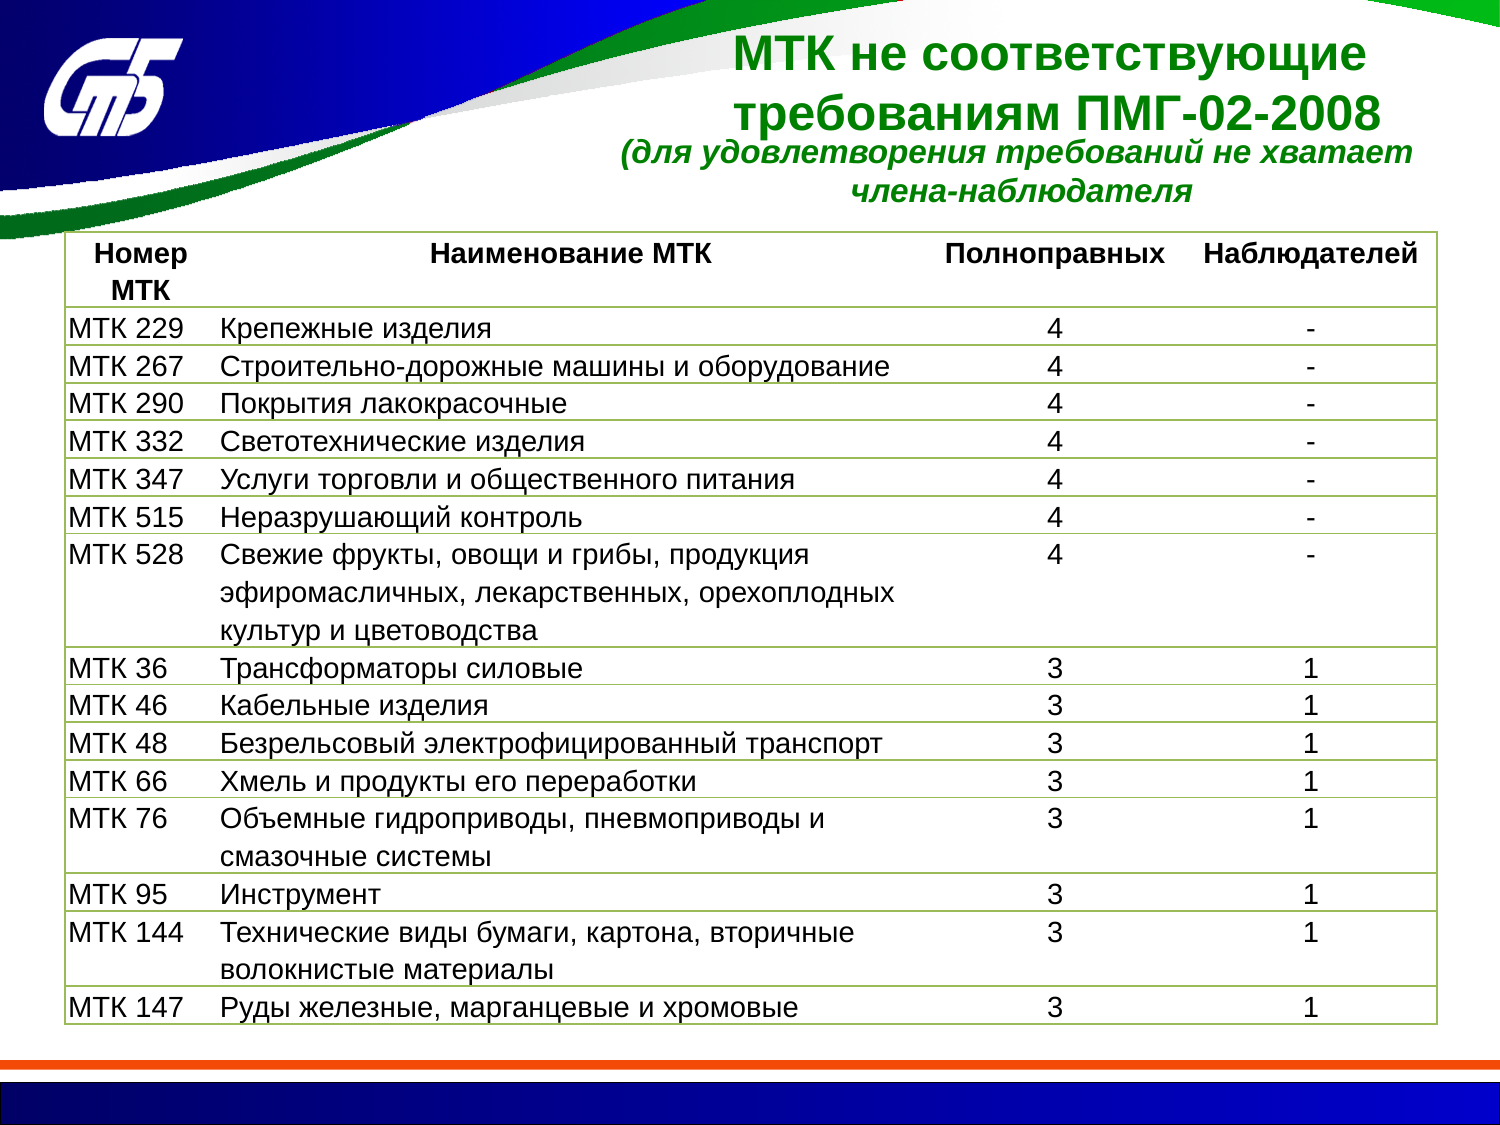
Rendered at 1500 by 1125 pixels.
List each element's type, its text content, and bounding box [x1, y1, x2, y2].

table_cell МТК 515 [66, 497, 217, 533]
table_cell Крепежные изделия [217, 308, 925, 344]
table_cell - [1185, 497, 1436, 533]
table_cell Строительно-дорожные машины и оборудование [217, 346, 925, 382]
table_cell 1 [1185, 798, 1436, 872]
table_cell 3 [925, 874, 1185, 910]
table_cell 1 [1185, 685, 1436, 721]
table_cell МТК 267 [66, 346, 217, 382]
table_header Номер МТК [66, 233, 217, 306]
table_cell МТК 76 [66, 798, 217, 872]
table_cell Трансформаторы силовые [217, 648, 925, 684]
table_cell Кабельные изделия [217, 685, 925, 721]
table_cell МТК 229 [66, 308, 217, 344]
table_cell 3 [925, 987, 1185, 1023]
table_cell 1 [1185, 912, 1436, 985]
table_cell МТК 48 [66, 723, 217, 759]
table_cell - [1185, 346, 1436, 382]
table_cell 4 [925, 384, 1185, 419]
table_header Полноправных [925, 233, 1185, 306]
table_cell Объемные гидроприводы, пневмоприводы и смазочные системы [217, 798, 925, 872]
text_box (для удовлетворения требований не хватает члена-наблюдателя [366, 89, 1500, 251]
table_cell 1 [1185, 648, 1436, 684]
table_cell 4 [925, 308, 1185, 344]
table_cell 4 [925, 421, 1185, 457]
table_cell МТК 36 [66, 648, 217, 684]
table_cell 4 [925, 346, 1185, 382]
table_cell Безрельсовый электрофицированный транспорт [217, 723, 925, 759]
table_cell Технические виды бумаги, картона, вторичные волокнистые материалы [217, 912, 925, 985]
table_cell Светотехнические изделия [217, 421, 925, 457]
table_cell 3 [925, 761, 1185, 797]
table_cell 3 [925, 798, 1185, 872]
table_cell 3 [925, 685, 1185, 721]
table_cell МТК 147 [66, 987, 217, 1023]
table_cell 4 [925, 459, 1185, 495]
table_cell - [1185, 384, 1436, 419]
table_cell 3 [925, 648, 1185, 684]
table_cell 1 [1185, 723, 1436, 759]
table_header Наблюдателей [1185, 233, 1436, 306]
table_cell Неразрушающий контроль [217, 497, 925, 533]
text_box МТК не соответствующие требованиям ПМГ-02-2008 [442, 0, 1500, 89]
table_cell МТК 46 [66, 685, 217, 721]
table_cell МТК 528 [66, 534, 217, 646]
table_cell МТК 332 [66, 421, 217, 457]
table_header Наименование МТК [217, 233, 925, 306]
table_cell 3 [925, 912, 1185, 985]
table_cell - [1185, 308, 1436, 344]
picture [0, 0, 1500, 1047]
table_cell МТК 66 [66, 761, 217, 797]
table_cell Услуги торговли и общественного питания [217, 459, 925, 495]
table_cell Инструмент [217, 874, 925, 910]
table_cell МТК 290 [66, 384, 217, 419]
table_cell МТК 95 [66, 874, 217, 910]
table_cell Свежие фрукты, овощи и грибы, продукция эфиромасличных, лекарственных, орехоплодных культур и цветоводства [217, 534, 925, 646]
table_cell Руды железные, марганцевые и хромовые [217, 987, 925, 1023]
table_cell 1 [1185, 987, 1436, 1023]
table_cell - [1185, 534, 1436, 646]
table_cell 4 [925, 534, 1185, 646]
table_cell МТК 347 [66, 459, 217, 495]
table_cell 4 [925, 497, 1185, 533]
table_cell 3 [925, 723, 1185, 759]
table_cell - [1185, 459, 1436, 495]
table_cell Покрытия лакокрасочные [217, 384, 925, 419]
table_cell 1 [1185, 761, 1436, 797]
table_cell 1 [1185, 874, 1436, 910]
table_cell - [1185, 421, 1436, 457]
table_cell Хмель и продукты его переработки [217, 761, 925, 797]
table_cell МТК 144 [66, 912, 217, 985]
